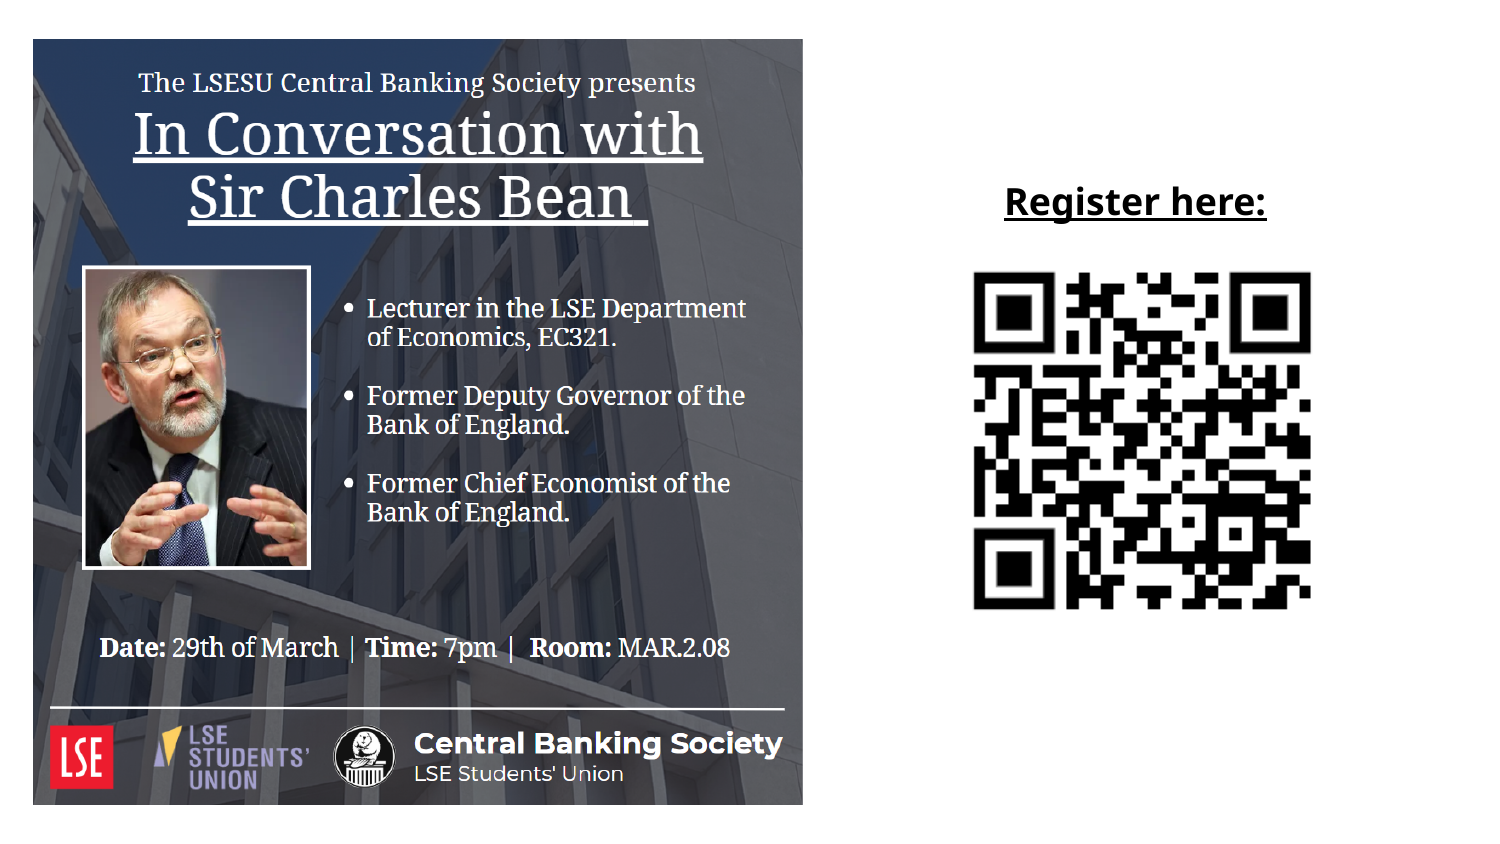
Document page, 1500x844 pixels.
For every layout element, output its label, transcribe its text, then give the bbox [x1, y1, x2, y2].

picture [33, 38, 803, 805]
picture [954, 251, 1340, 633]
text_box Register here: [989, 162, 1500, 238]
